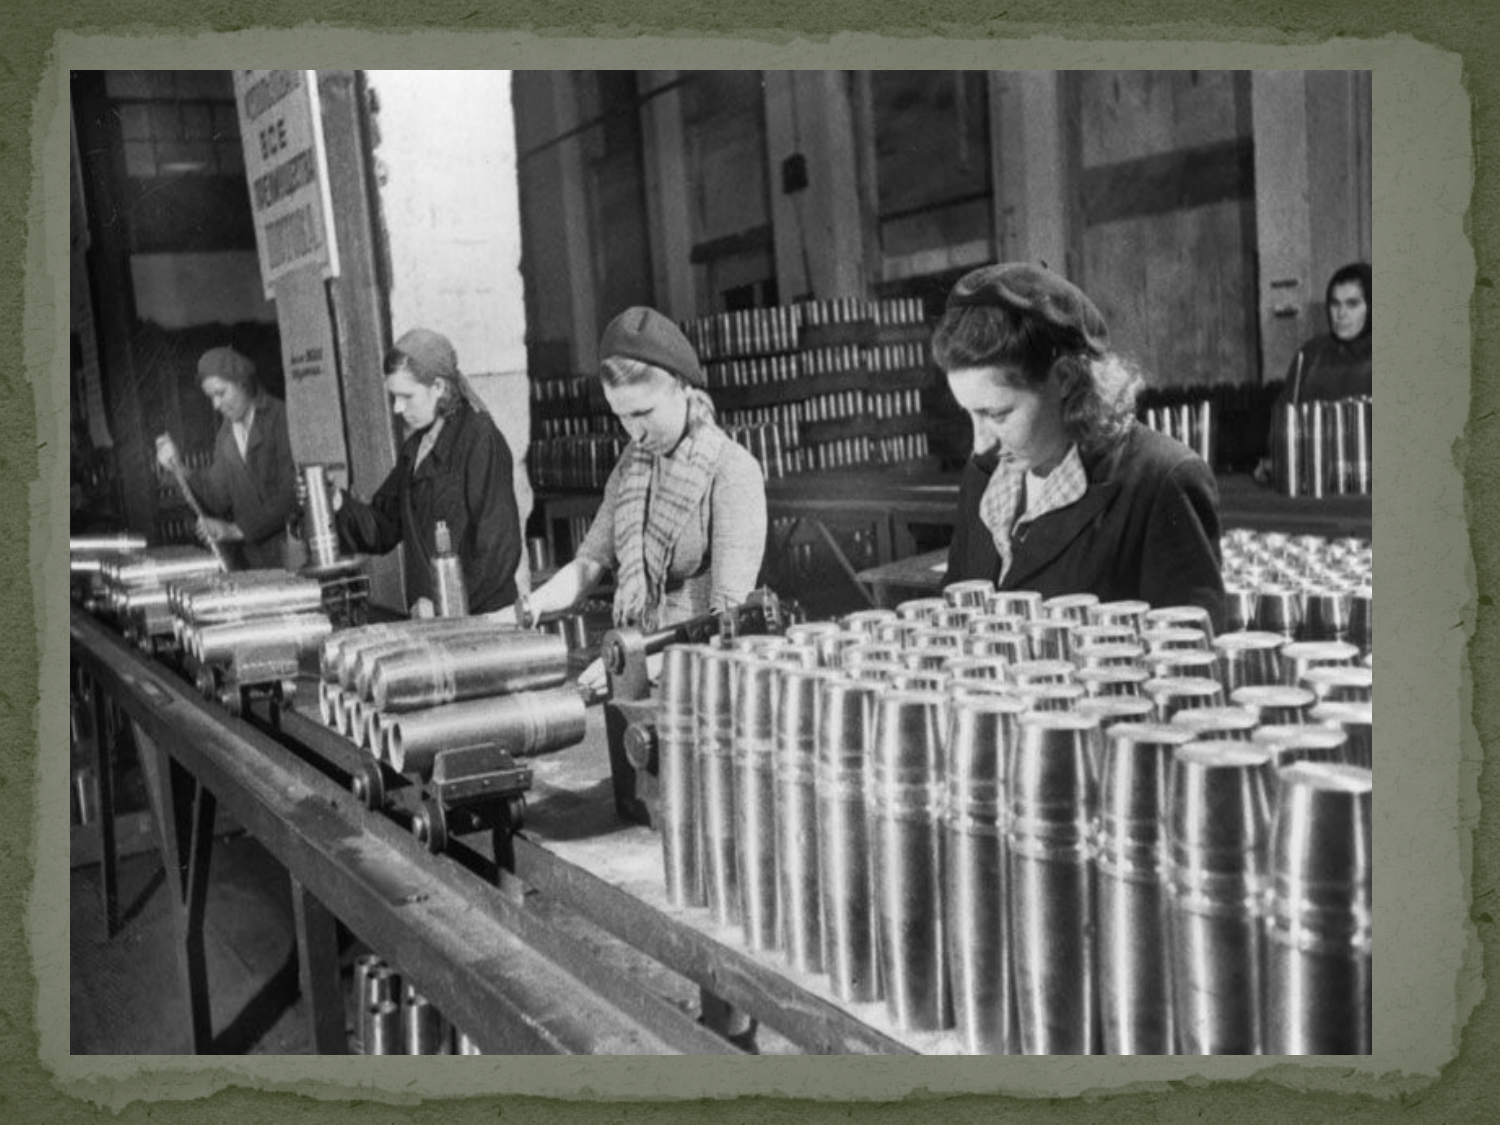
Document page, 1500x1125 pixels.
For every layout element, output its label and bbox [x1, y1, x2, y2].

list [74, 74, 1369, 1052]
